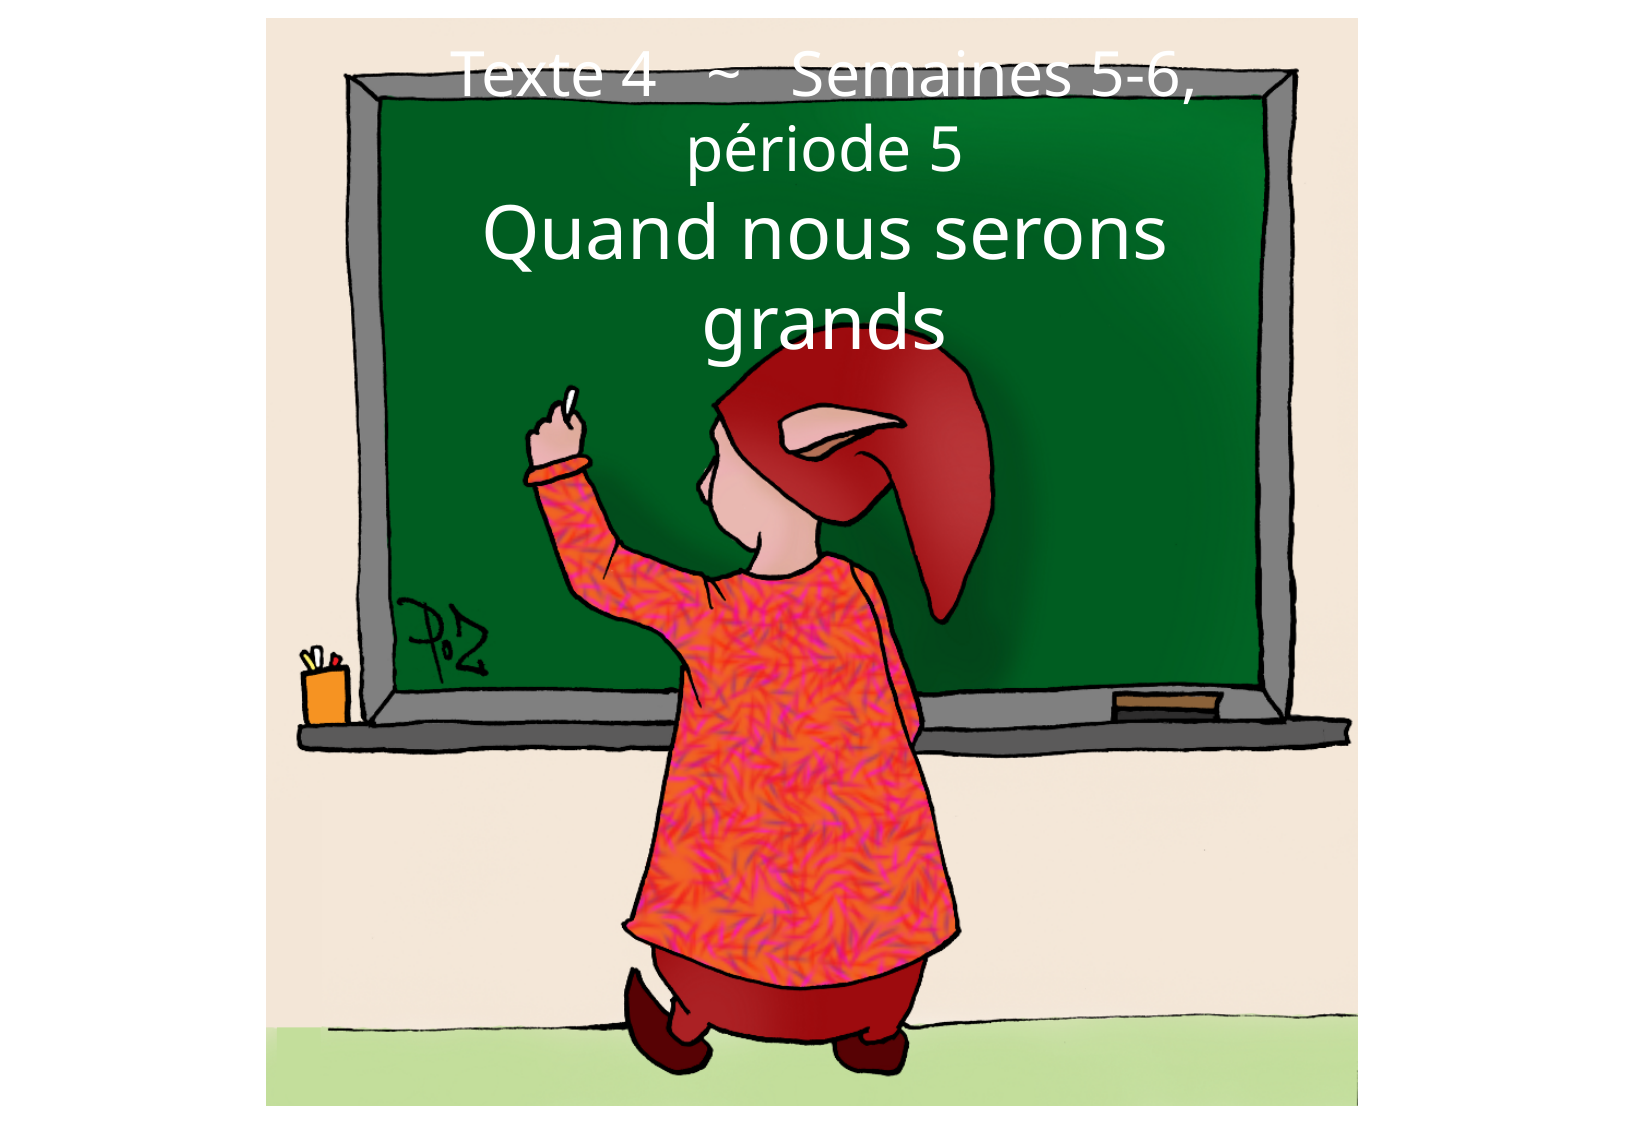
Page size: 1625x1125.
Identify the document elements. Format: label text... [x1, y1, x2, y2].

picture [266, 18, 1358, 1106]
text_box Texte 4 ~ Semaines 5-6, période 5 Quand nous serons grands [377, 101, 1273, 297]
